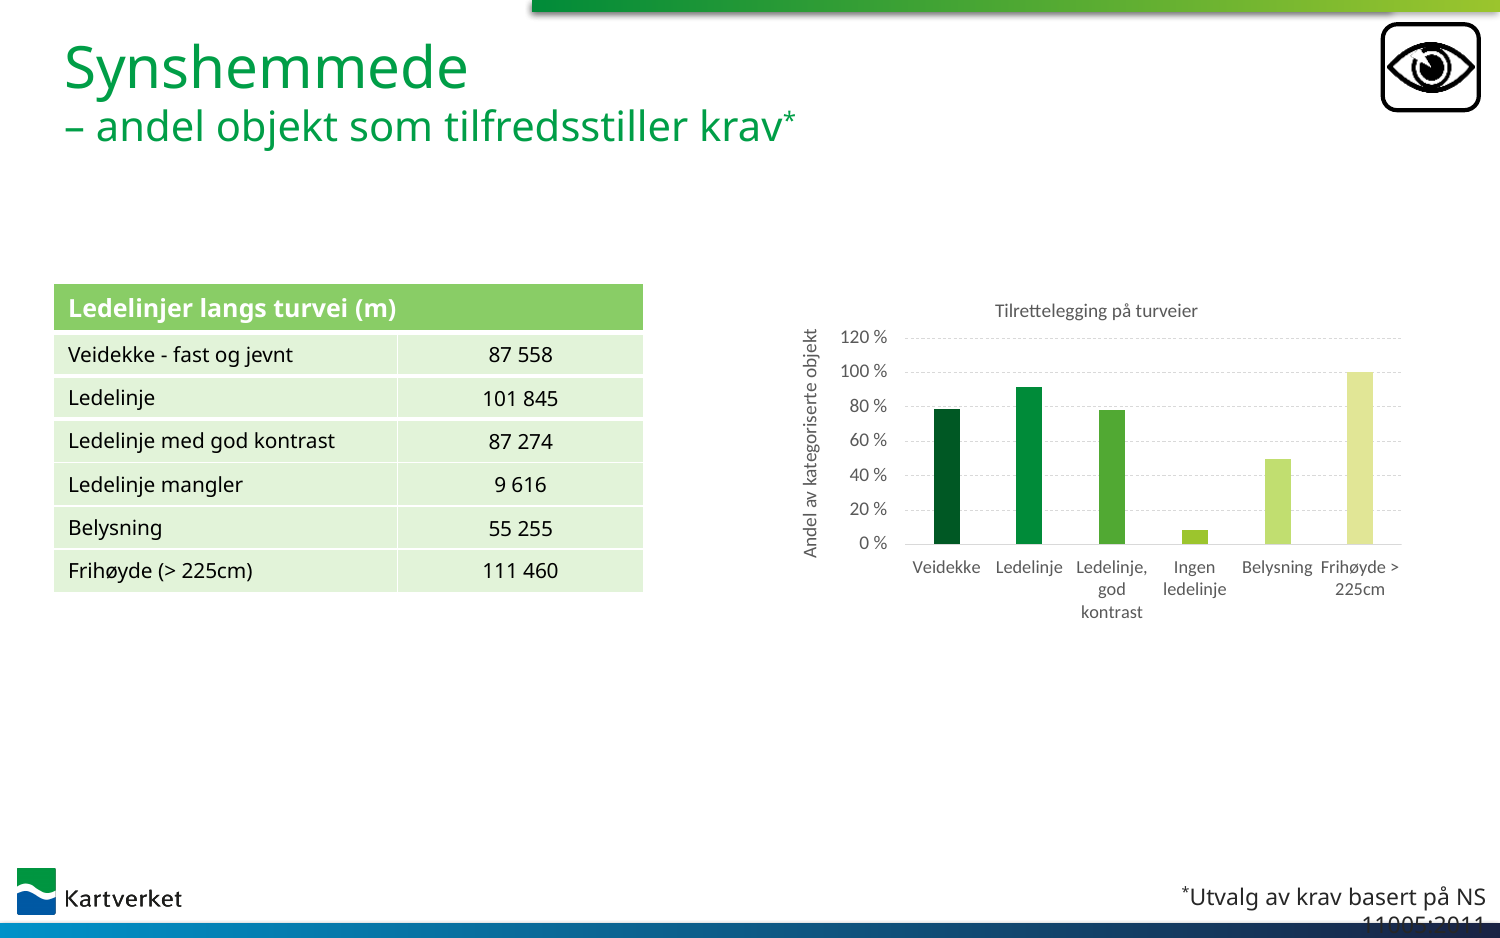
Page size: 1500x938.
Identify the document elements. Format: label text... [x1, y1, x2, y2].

table_cell Ledelinje [54, 378, 397, 417]
table_cell 55 255 [398, 507, 643, 548]
table_cell Veidekke - fast og jevnt [54, 335, 397, 374]
table_cell 87 558 [398, 335, 643, 374]
table_cell 9 616 [398, 463, 643, 505]
table_cell 101 845 [398, 378, 643, 417]
table_cell 87 274 [398, 421, 643, 462]
table_header Ledelinjer langs turvei (m) [54, 284, 643, 330]
picture [791, 291, 1402, 630]
table_cell Ledelinje mangler [54, 463, 397, 505]
table_cell 111 460 [398, 550, 643, 592]
table_cell Frihøyde (> 225cm) [54, 550, 397, 592]
text_box *Utvalg av krav basert på NS 11005:2011 [1068, 873, 1500, 938]
table_cell Ledelinje med god kontrast [54, 421, 397, 462]
text_box Synshemmede – andel objekt som tilfredsstiller krav* [49, 24, 1431, 158]
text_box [1382, 24, 1480, 111]
table_cell Belysning [54, 507, 397, 548]
